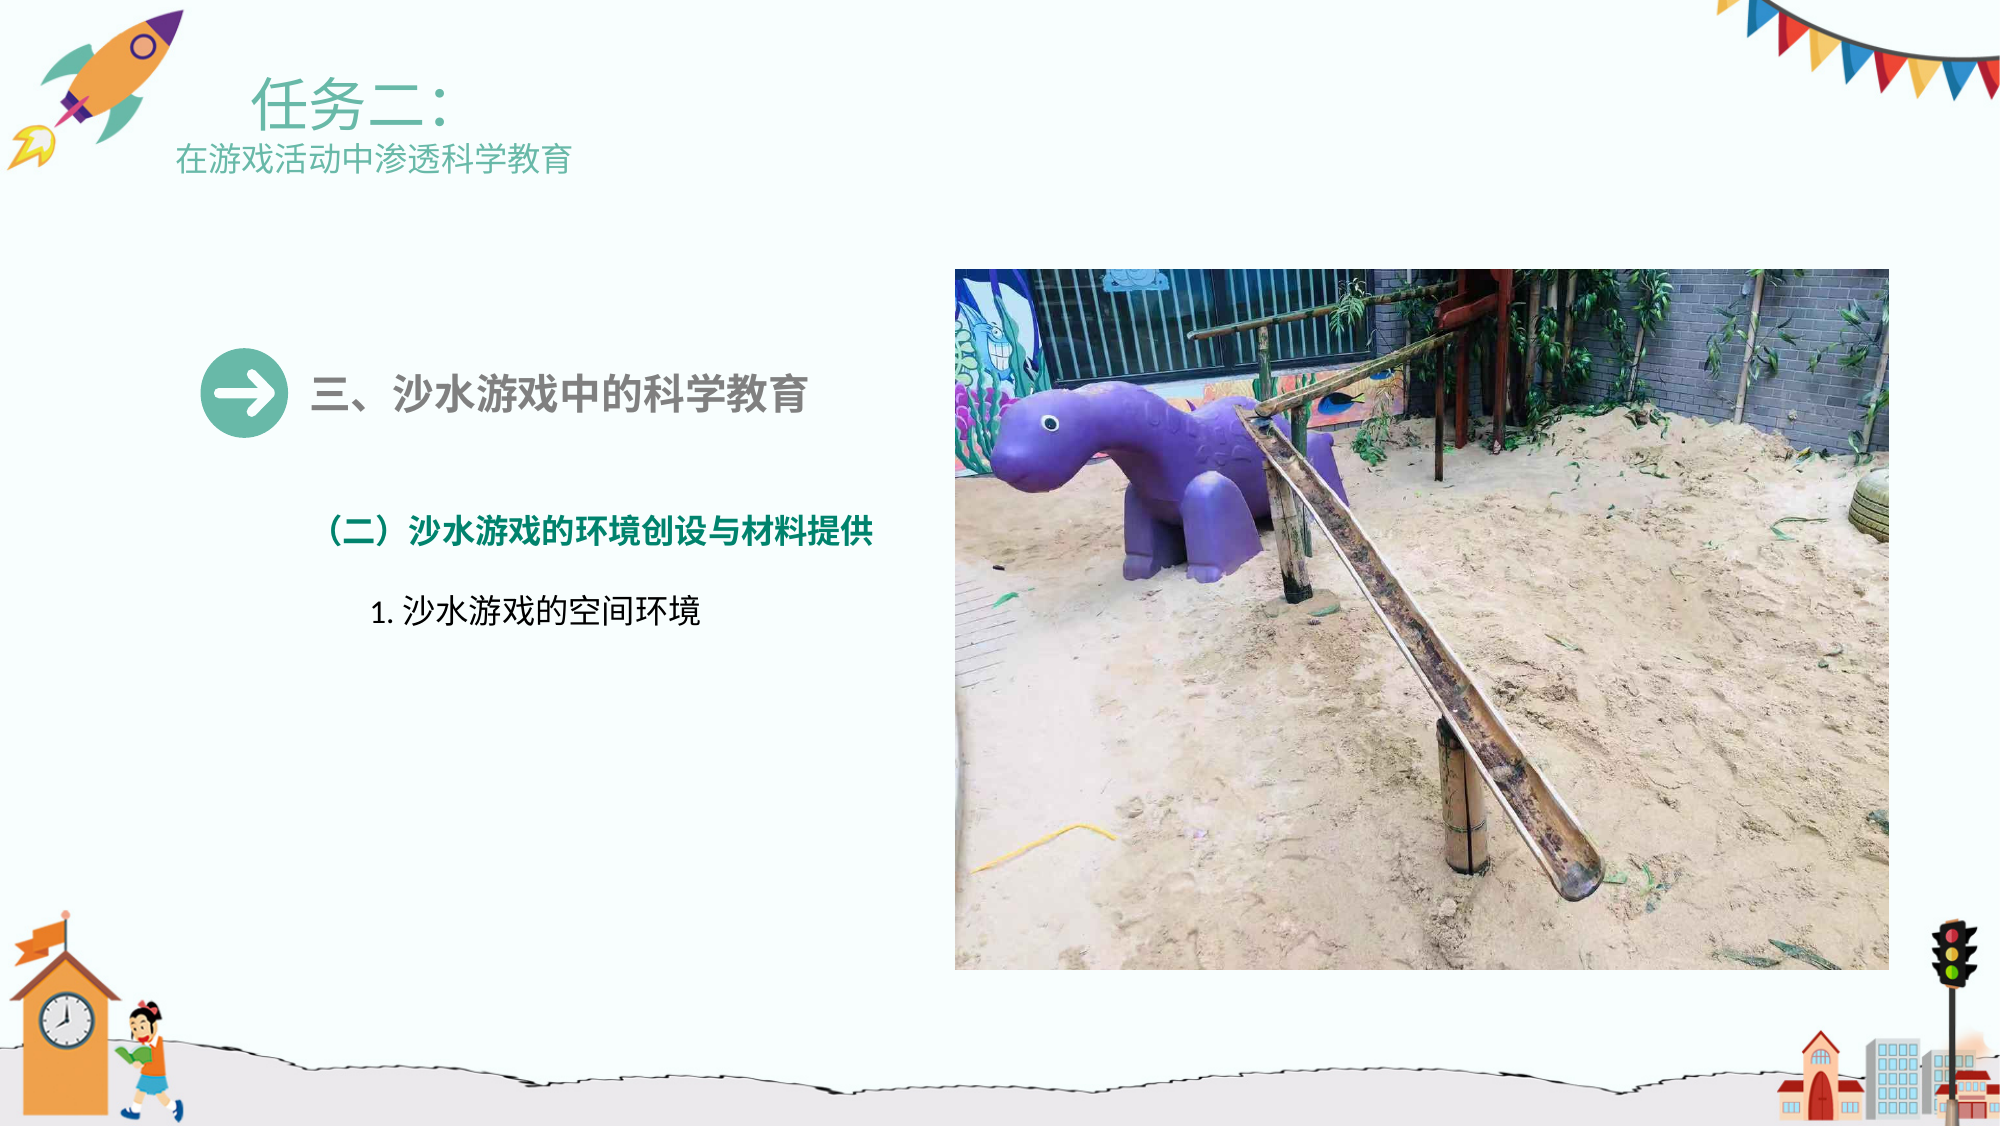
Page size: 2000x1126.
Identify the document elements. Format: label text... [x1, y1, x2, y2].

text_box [200, 347, 950, 641]
picture [0, 0, 2000, 1126]
text_box 任务二： 在游戏活动中渗透科学教育 [131, 68, 604, 179]
